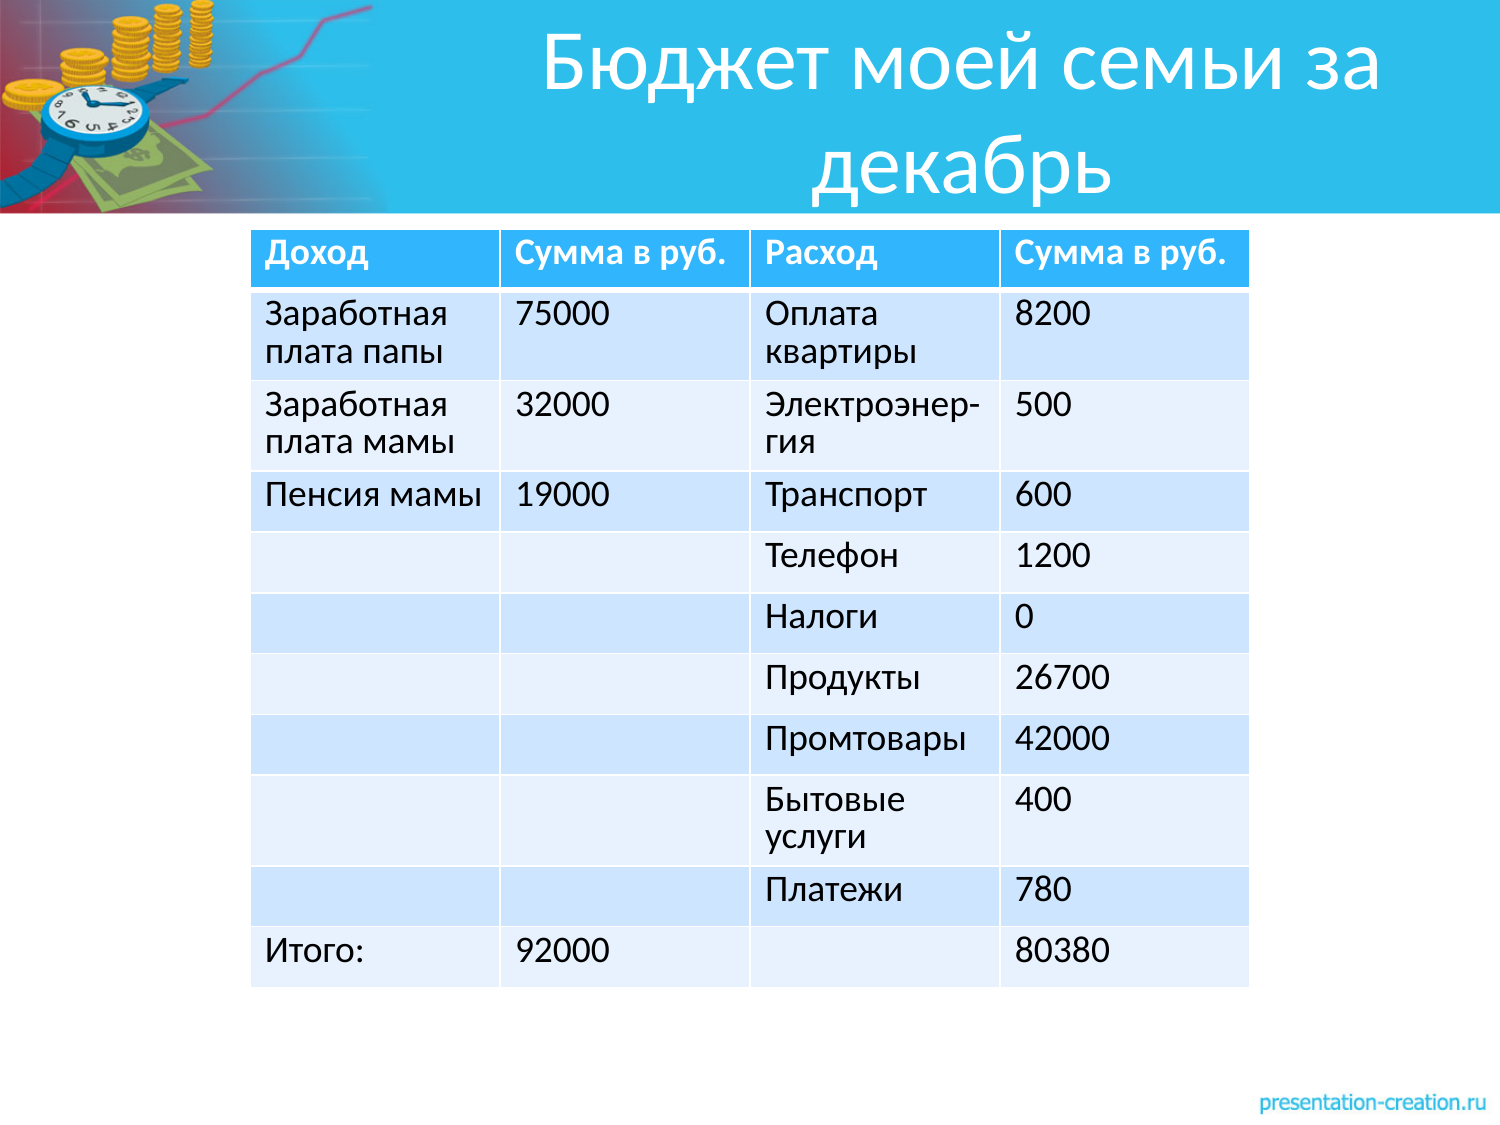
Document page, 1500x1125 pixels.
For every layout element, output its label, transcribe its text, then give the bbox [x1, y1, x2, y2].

table_cell 780 [1001, 867, 1249, 926]
table_cell [251, 867, 499, 926]
table_cell Электроэнер-гия [751, 381, 999, 470]
table_cell Заработная плата папы [251, 293, 499, 380]
table_cell Продукты [751, 654, 999, 714]
table_header Сумма в руб. [1001, 230, 1249, 287]
table_cell [501, 533, 749, 592]
table_cell [751, 927, 999, 987]
table_cell 75000 [501, 293, 749, 380]
table_cell Заработная плата мамы [251, 381, 499, 470]
table_cell [251, 594, 499, 653]
table_cell 26700 [1001, 654, 1249, 714]
table_cell [501, 715, 749, 774]
title Бюджет моей семьи за декабрь [442, 0, 1483, 219]
table_cell 500 [1001, 381, 1249, 470]
table_cell [251, 533, 499, 592]
table_cell Промтовары [751, 715, 999, 774]
table_cell 0 [1001, 594, 1249, 653]
table_cell Пенсия мамы [251, 472, 499, 531]
table_cell [501, 654, 749, 714]
table_cell 600 [1001, 472, 1249, 531]
table_cell [251, 654, 499, 714]
table_cell [251, 715, 499, 774]
table_cell 19000 [501, 472, 749, 531]
table_header Доход [251, 230, 499, 287]
table_cell [251, 776, 499, 865]
table_cell Оплата квартиры [751, 293, 999, 380]
table_cell Итого: [251, 927, 499, 987]
table_cell Бытовые услуги [751, 776, 999, 865]
table_header Расход [751, 230, 999, 287]
table_cell Транспорт [751, 472, 999, 531]
table_cell Телефон [751, 533, 999, 592]
table_cell 1200 [1001, 533, 1249, 592]
table_cell Налоги [751, 594, 999, 653]
table_cell 42000 [1001, 715, 1249, 774]
table_cell [501, 594, 749, 653]
picture [0, 0, 1500, 1125]
table_cell Платежи [751, 867, 999, 926]
table_cell 8200 [1001, 293, 1249, 380]
table_cell 400 [1001, 776, 1249, 865]
table_cell [501, 867, 749, 926]
table_cell [501, 776, 749, 865]
table_header Сумма в руб. [501, 230, 749, 287]
table_cell 80380 [1001, 927, 1249, 987]
table_cell 32000 [501, 381, 749, 470]
table_cell 92000 [501, 927, 749, 987]
